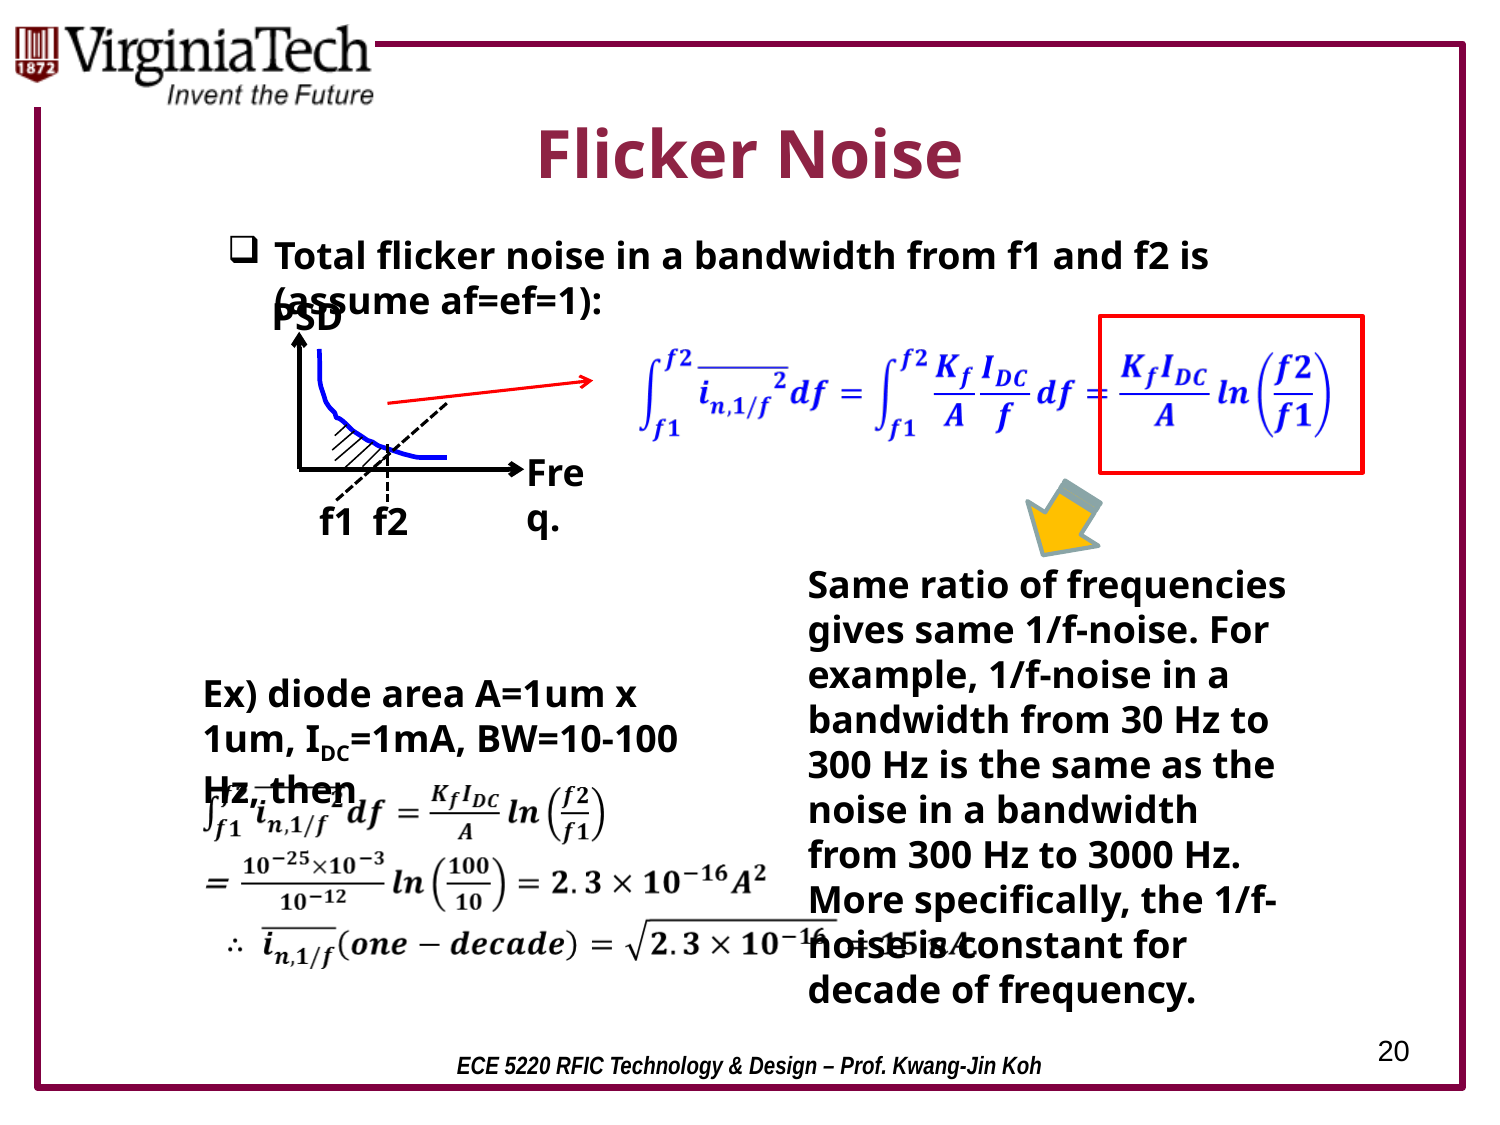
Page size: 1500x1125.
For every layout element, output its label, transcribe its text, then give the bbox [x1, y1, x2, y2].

text_box [1025, 478, 1103, 553]
text_box [1098, 314, 1365, 475]
text_box PSD [256, 285, 375, 346]
text_box [612, 335, 1098, 449]
text_box Freq. [511, 441, 616, 546]
text_box f1 [304, 490, 357, 551]
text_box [332, 430, 355, 451]
text_box [187, 772, 1017, 979]
text_box f2 [357, 490, 463, 551]
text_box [374, 455, 387, 468]
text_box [342, 441, 374, 470]
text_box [334, 424, 348, 429]
slide_number 20 [1074, 1024, 1425, 1103]
picture [15, 24, 375, 107]
text_box Total flicker noise in a bandwidth from f1 and f2 is (assume af=ef=1): [212, 224, 1363, 330]
text_box Ex) diode area A=1um x 1um, IDC=1mA, BW=10-100 Hz, then [187, 662, 708, 772]
title Flicker Noise [75, 104, 1425, 213]
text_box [387, 380, 594, 404]
text_box [317, 348, 447, 460]
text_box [362, 447, 382, 467]
text_box Same ratio of frequencies gives same 1/f-noise. For example, 1/f-noise in a bandwidth from 30 Hz to 300 Hz is the same as the noise in a bandwidth from 300 Hz to 3000 Hz. More specifically, the 1/f-noise is constant for decade of frequency. [792, 553, 1313, 1019]
